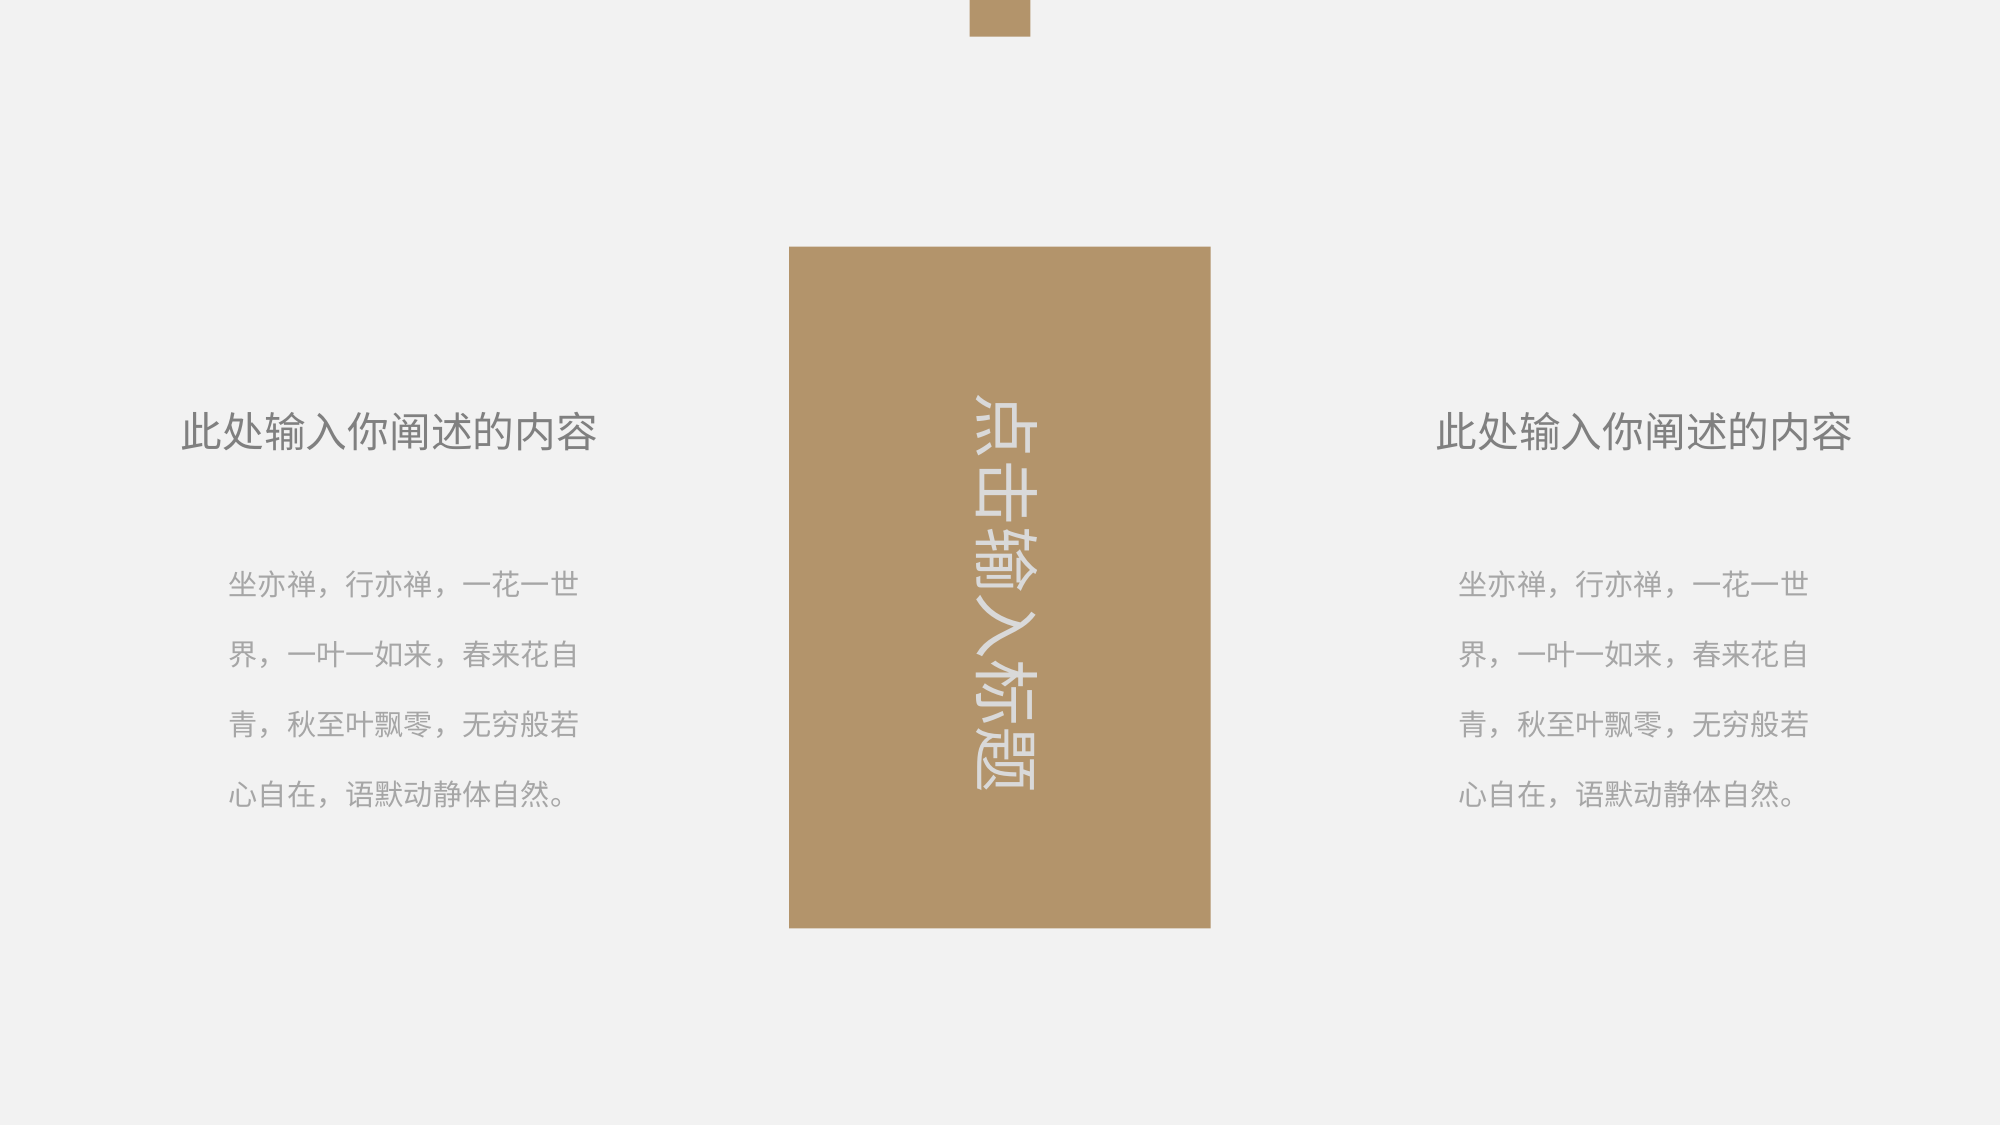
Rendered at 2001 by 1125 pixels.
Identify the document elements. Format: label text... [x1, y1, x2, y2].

text_box 坐亦禅，行亦禅，一花一世界，一叶一如来，春来花自青，秋至叶飘零，无穷般若心自在，语默动静体自然。 [1443, 524, 1846, 819]
text_box 坐亦禅，行亦禅，一花一世界，一叶一如来，春来花自青，秋至叶飘零，无穷般若心自在，语默动静体自然。 [213, 524, 616, 819]
text_box [788, 246, 1212, 929]
text_box 此处输入你阐述的内容 [1420, 373, 1869, 464]
text_box [969, 0, 1031, 38]
text_box 此处输入你阐述的内容 [165, 373, 614, 464]
text_box 点击输入标题 [944, 377, 1056, 797]
